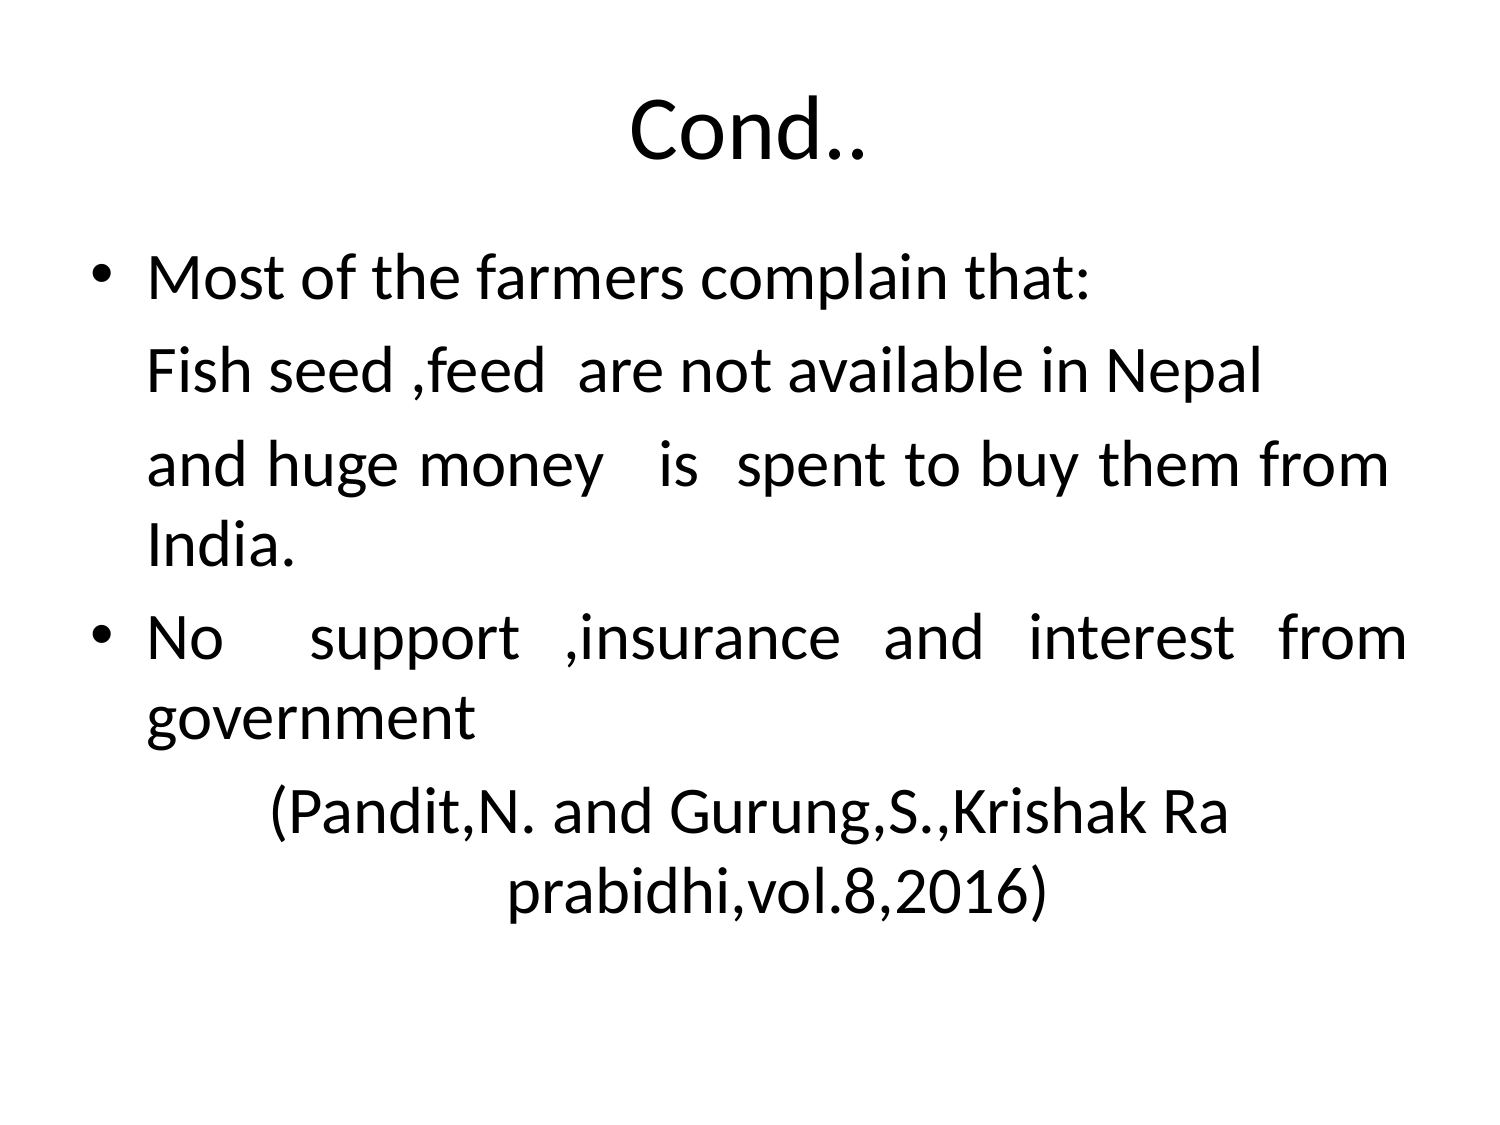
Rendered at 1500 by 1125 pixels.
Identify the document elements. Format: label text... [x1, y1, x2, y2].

title Cond.. [75, 45, 1425, 200]
list Most of the farmers complain that: Fish seed ,feed are not available in Nepal and huge money is spent to buy them from India. No support ,insurance and interest from government (Pandit,N. and Gurung,S.,Krishak Ra prabidhi,vol.8,2016) [75, 224, 1425, 1005]
